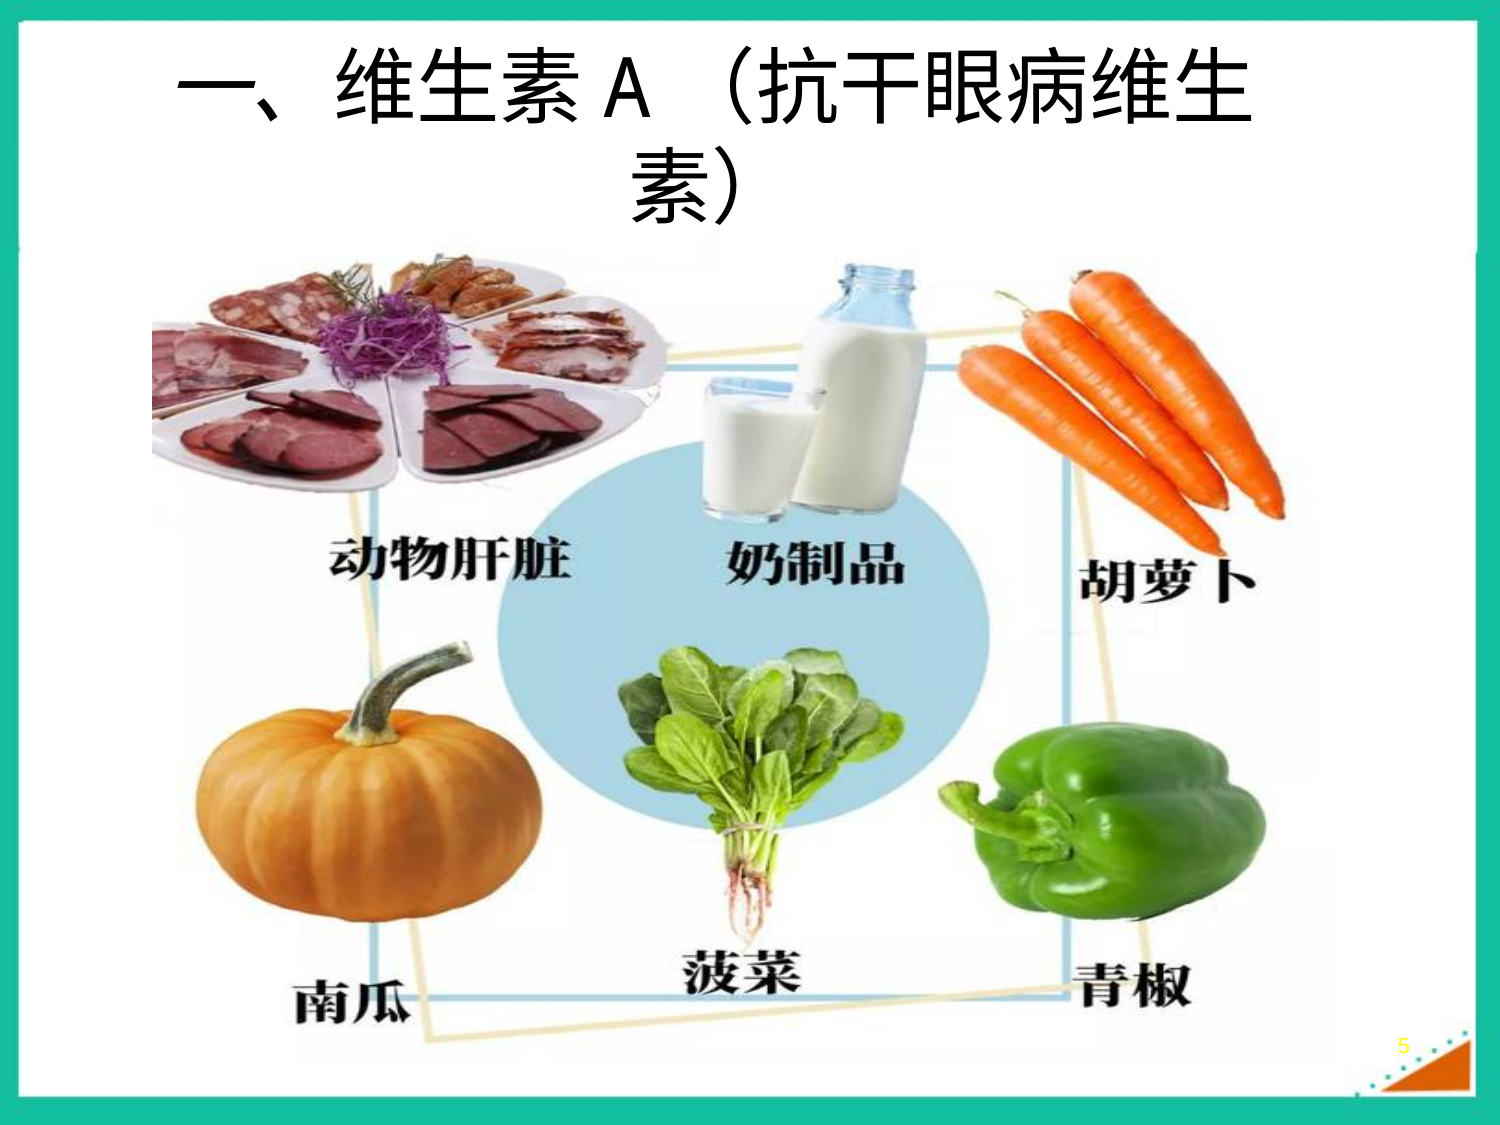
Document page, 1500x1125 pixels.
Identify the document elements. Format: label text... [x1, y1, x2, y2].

title 一、维生素A（抗干眼病维生素） [75, 45, 1348, 223]
slide_number 5 [1074, 1024, 1425, 1103]
picture [0, 0, 1500, 1125]
